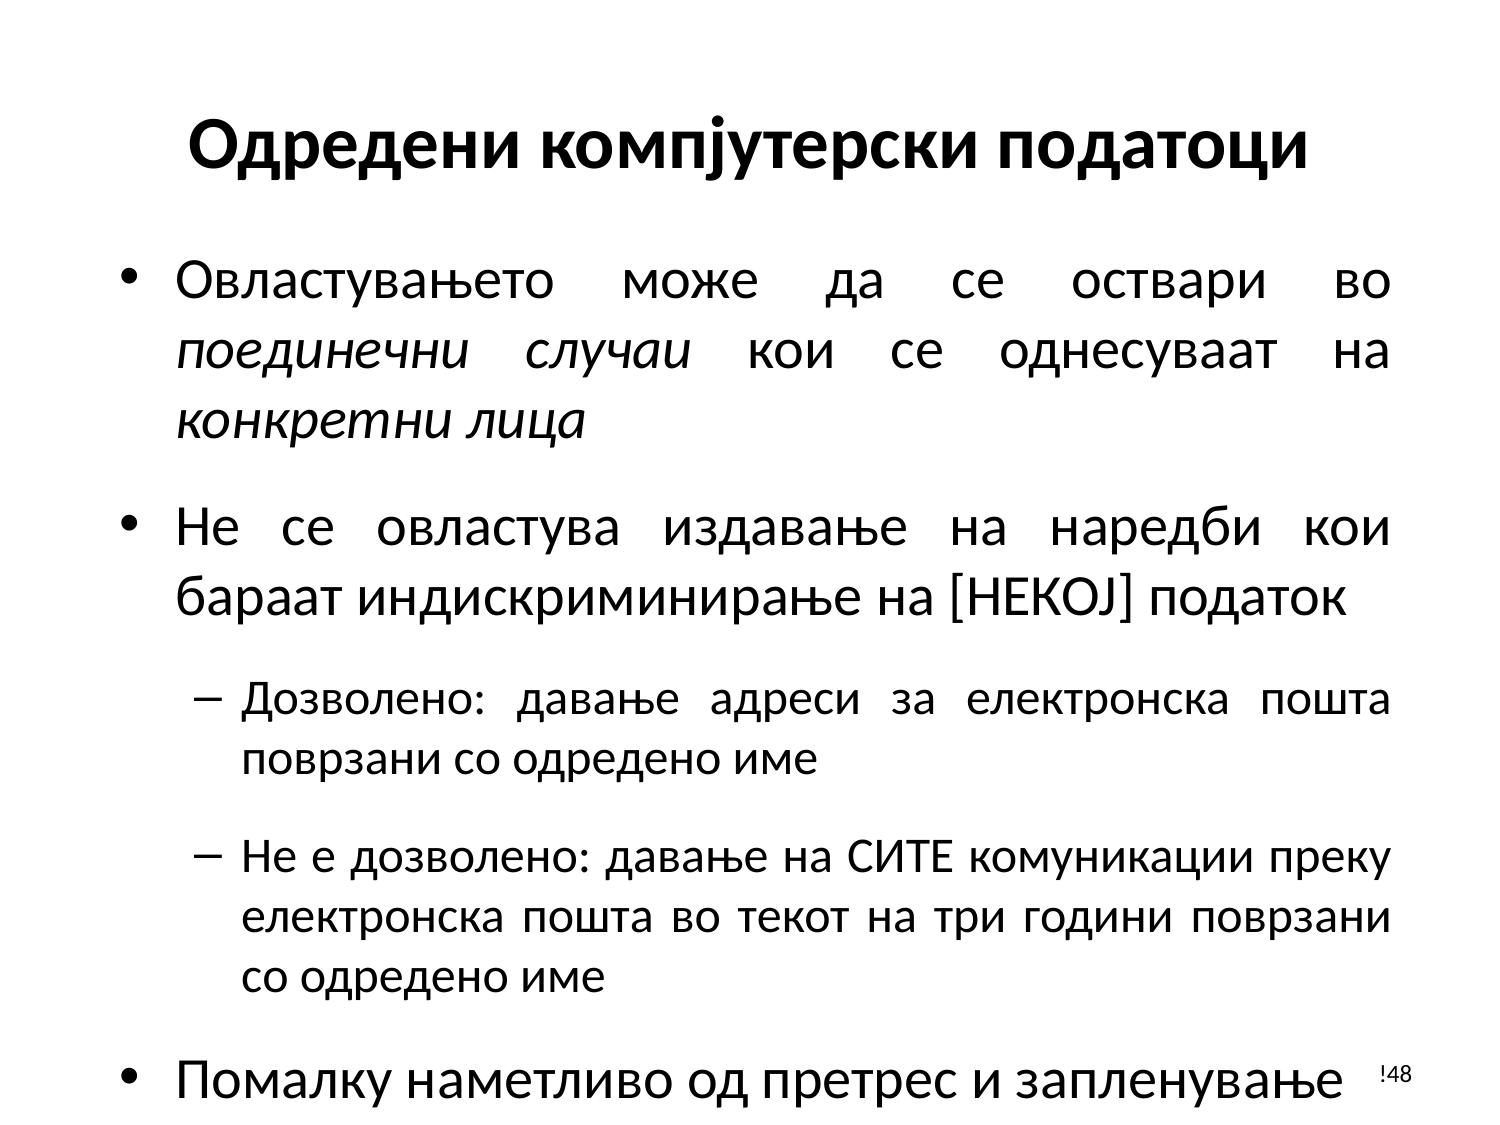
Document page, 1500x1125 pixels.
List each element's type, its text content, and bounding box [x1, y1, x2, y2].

title Одредени компјутерски податоци [74, 44, 1426, 233]
list Овластувањето може да се оствари во поединечни случаи кои се однесуваат на конкретни лица Не се овластува издавање на наредби кои бараат индискриминирање на [НЕКОЈ] податок Дозволено: давање адреси за електронска пошта поврзани со одредено име Не е дозволено: давање на СИТЕ комуникации преку електронска пошта во текот на три години поврзани со одредено име Помалку наметливо од претрес и запленување [103, 232, 1408, 991]
slide_number !48 [1077, 1042, 1428, 1103]
